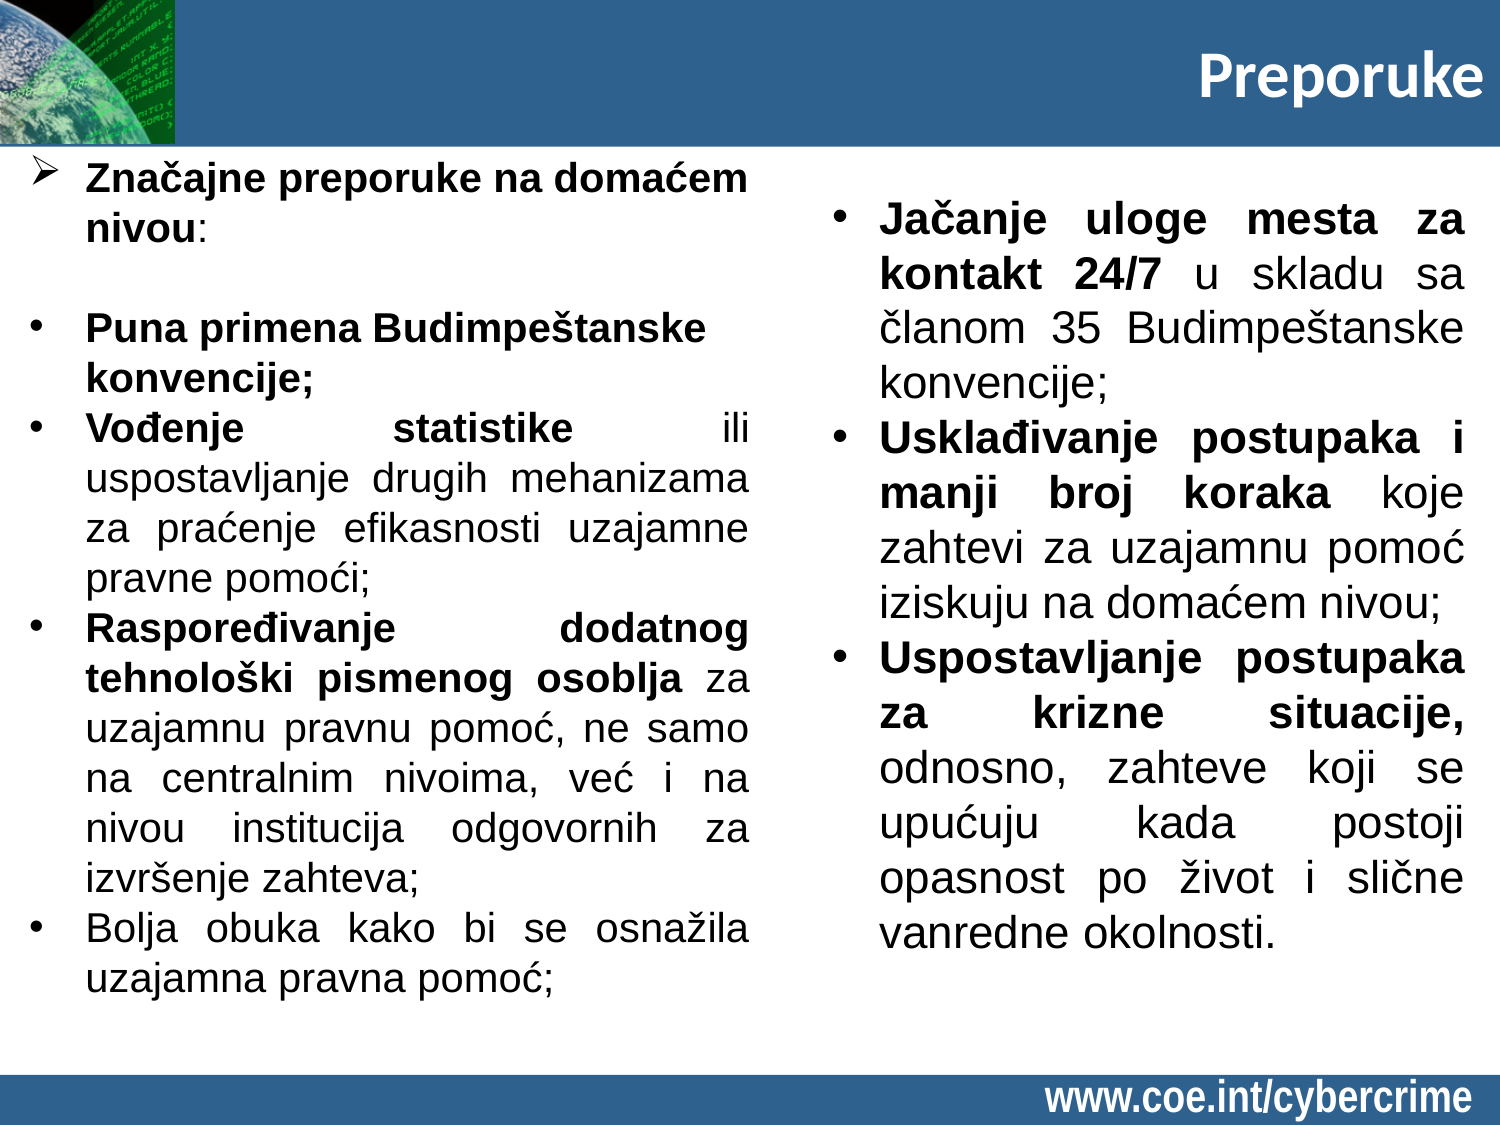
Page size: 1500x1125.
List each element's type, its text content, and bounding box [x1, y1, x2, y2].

text_box Značajne preporuke na domaćem nivou: Puna primena Budimpeštanske konvencije; Vođenje statistike ili uspostavljanje drugih mehanizama za praćenje efikasnosti uzajamne pravne pomoći; Raspoređivanje dodatnog tehnološki pismenog osoblja za uzajamnu pravnu pomoć, ne samo na centralnim nivoima, već i na nivou institucija odgovornih za izvršenje zahteva; Bolja obuka kako bi se osnažila uzajamna pravna pomoć; [14, 143, 765, 1009]
text_box [0, 1073, 1030, 1125]
text_box Jačanje uloge mesta za kontakt 24/7 u skladu sa članom 35 Budimpeštanske konvencije; Usklađivanje postupaka i manji broj koraka koje zahtevi za uzajamnu pomoć iziskuju na domaćem nivou; Uspostavljanje postupaka za krizne situacije, odnosno, zahteve koji se upućuju kada postoji opasnost po život i slične vanredne okolnosti. [817, 180, 1481, 1076]
text_box www.coe.int/cybercrime [1030, 1059, 1500, 1125]
text_box Preporuke [179, 0, 1500, 149]
picture [0, 0, 175, 144]
